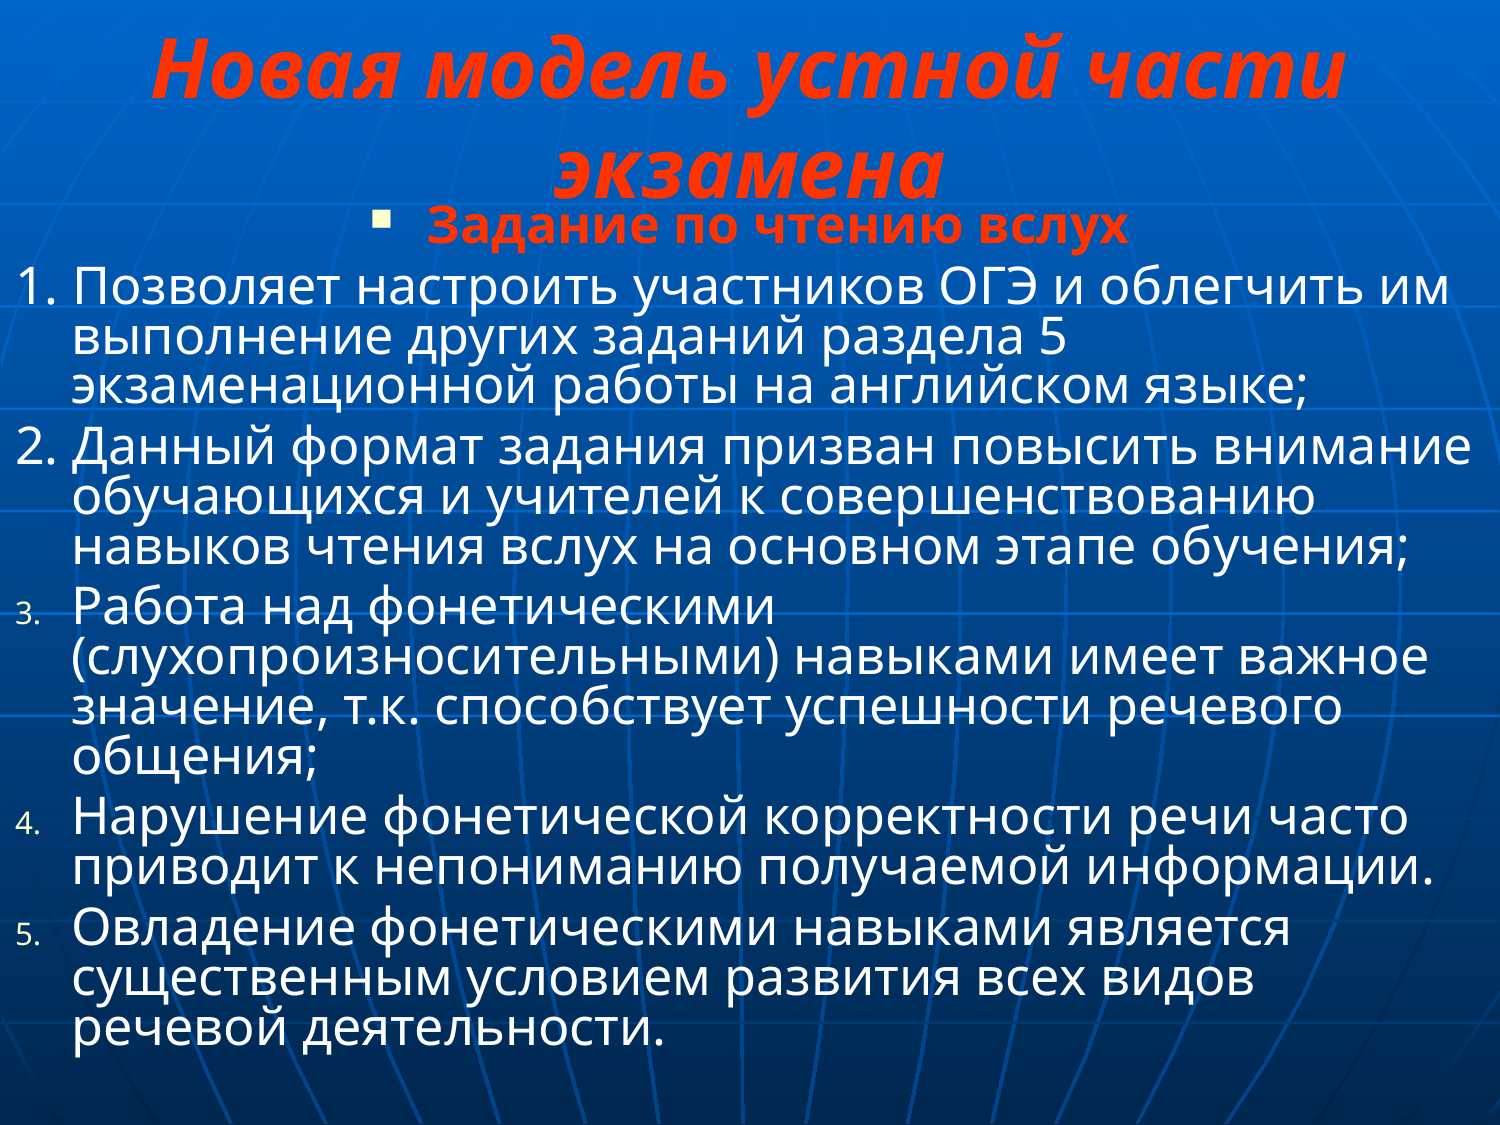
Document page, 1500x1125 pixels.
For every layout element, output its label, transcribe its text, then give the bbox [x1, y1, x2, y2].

list Задание по чтению вслух 1. Позволяет настроить участников ОГЭ и облегчить им выполнение других заданий раздела 5 экзаменационной работы на английском языке; 2. Данный формат задания призван повысить внимание обучающихся и учителей к совершенствованию навыков чтения вслух на основном этапе обучения; Работа над фонетическими (слухопроизносительными) навыками имеет важное значение, т.к. способствует успешности речевого общения; Нарушение фонетической корректности речи часто приводит к непониманию получаемой информации. Овладение фонетическими навыками является существенным условием развития всех видов речевой деятельности. [0, 196, 1500, 1125]
title Новая модель устной части экзамена [74, 45, 1426, 185]
